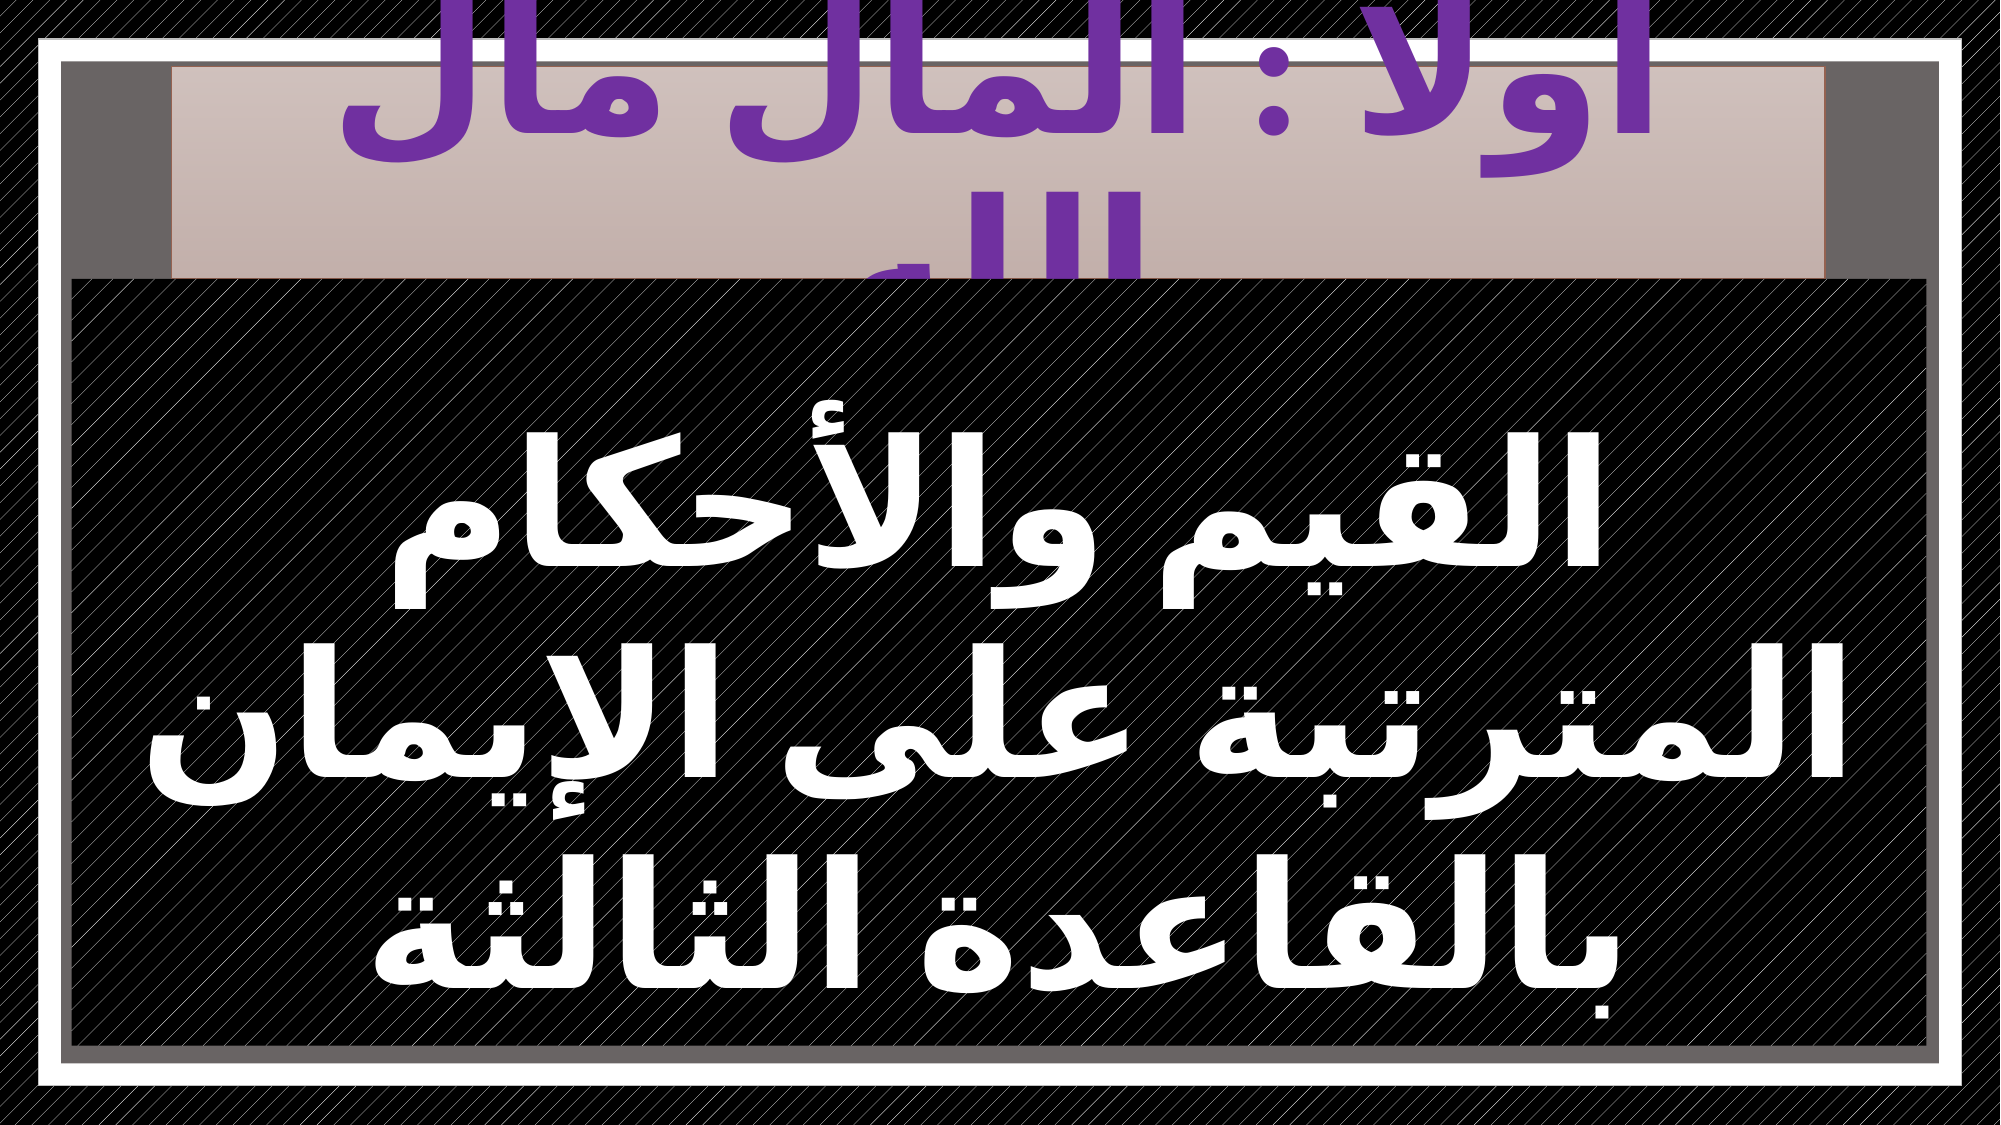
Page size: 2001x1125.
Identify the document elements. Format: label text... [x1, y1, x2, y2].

list القيم والأحكام المترتبة على الإيمان بالقاعدة الثالثة [71, 278, 1927, 1046]
title أولاً : المال مال الله [171, 66, 1826, 278]
